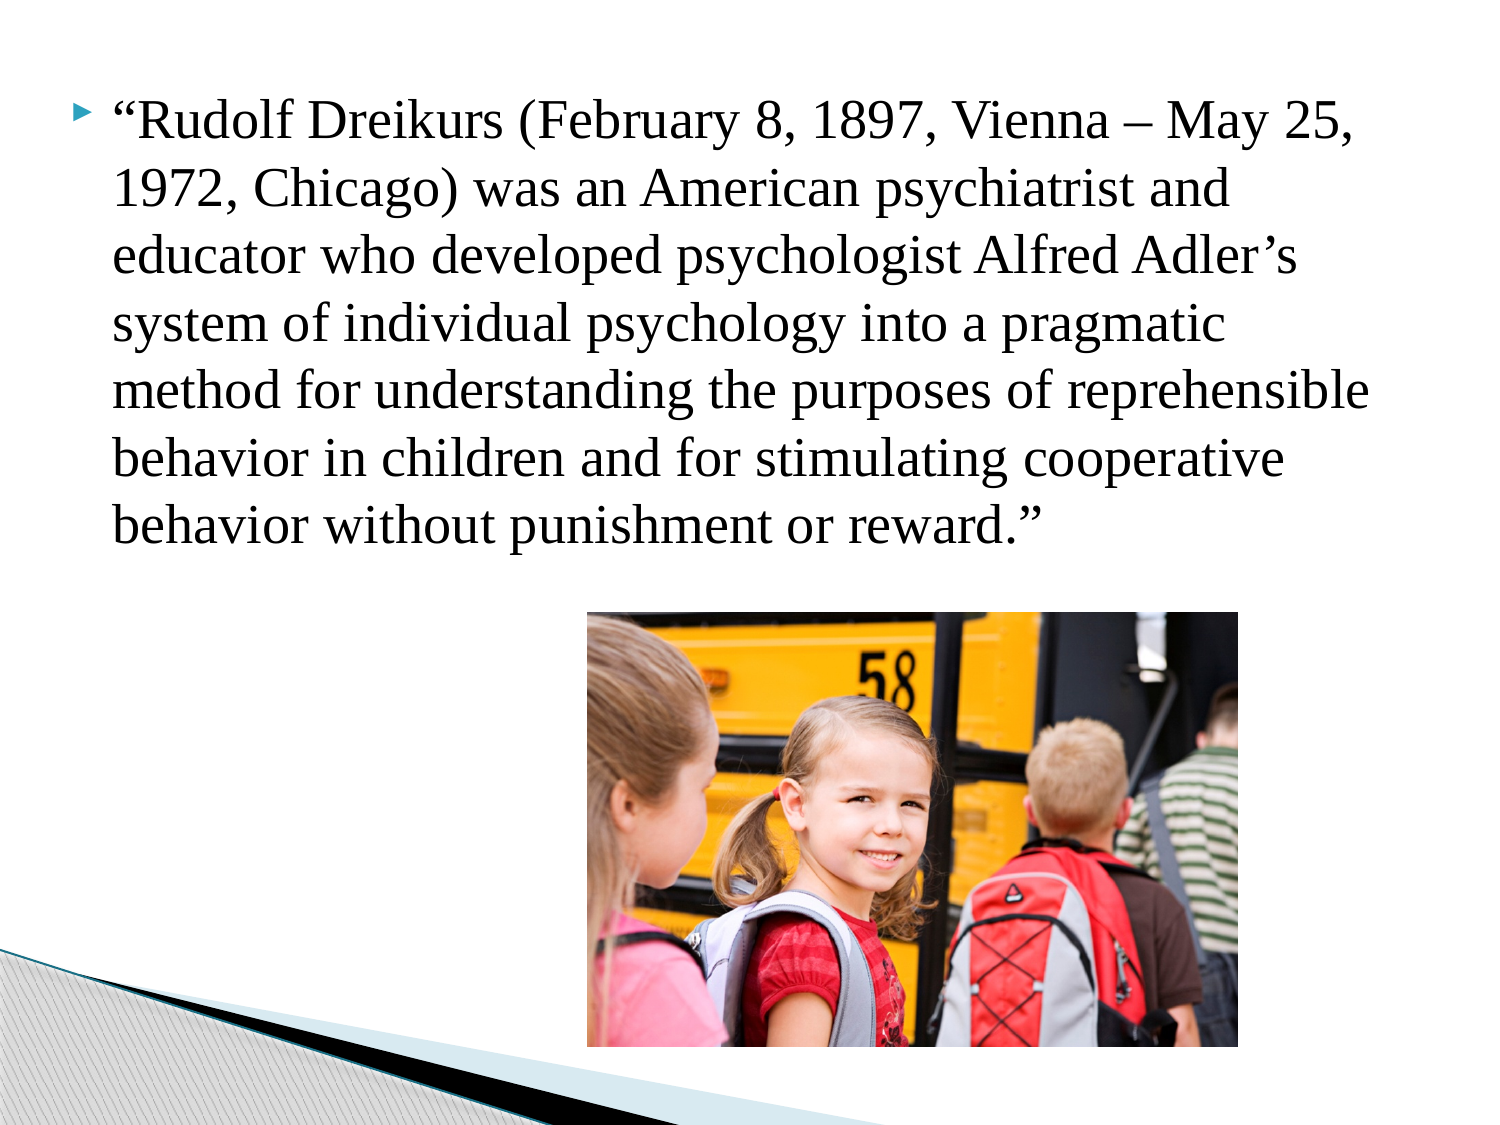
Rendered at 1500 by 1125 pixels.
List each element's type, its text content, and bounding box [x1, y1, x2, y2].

picture [587, 612, 1238, 1047]
list “Rudolf Dreikurs (February 8, 1897, Vienna – May 25, 1972, Chicago) was an American psychiatrist and educator who developed psychologist Alfred Adler’s system of individual psychology into a pragmatic method for understanding the purposes of reprehensible behavior in children and for stimulating cooperative behavior without punishment or reward.” [37, 75, 1425, 986]
